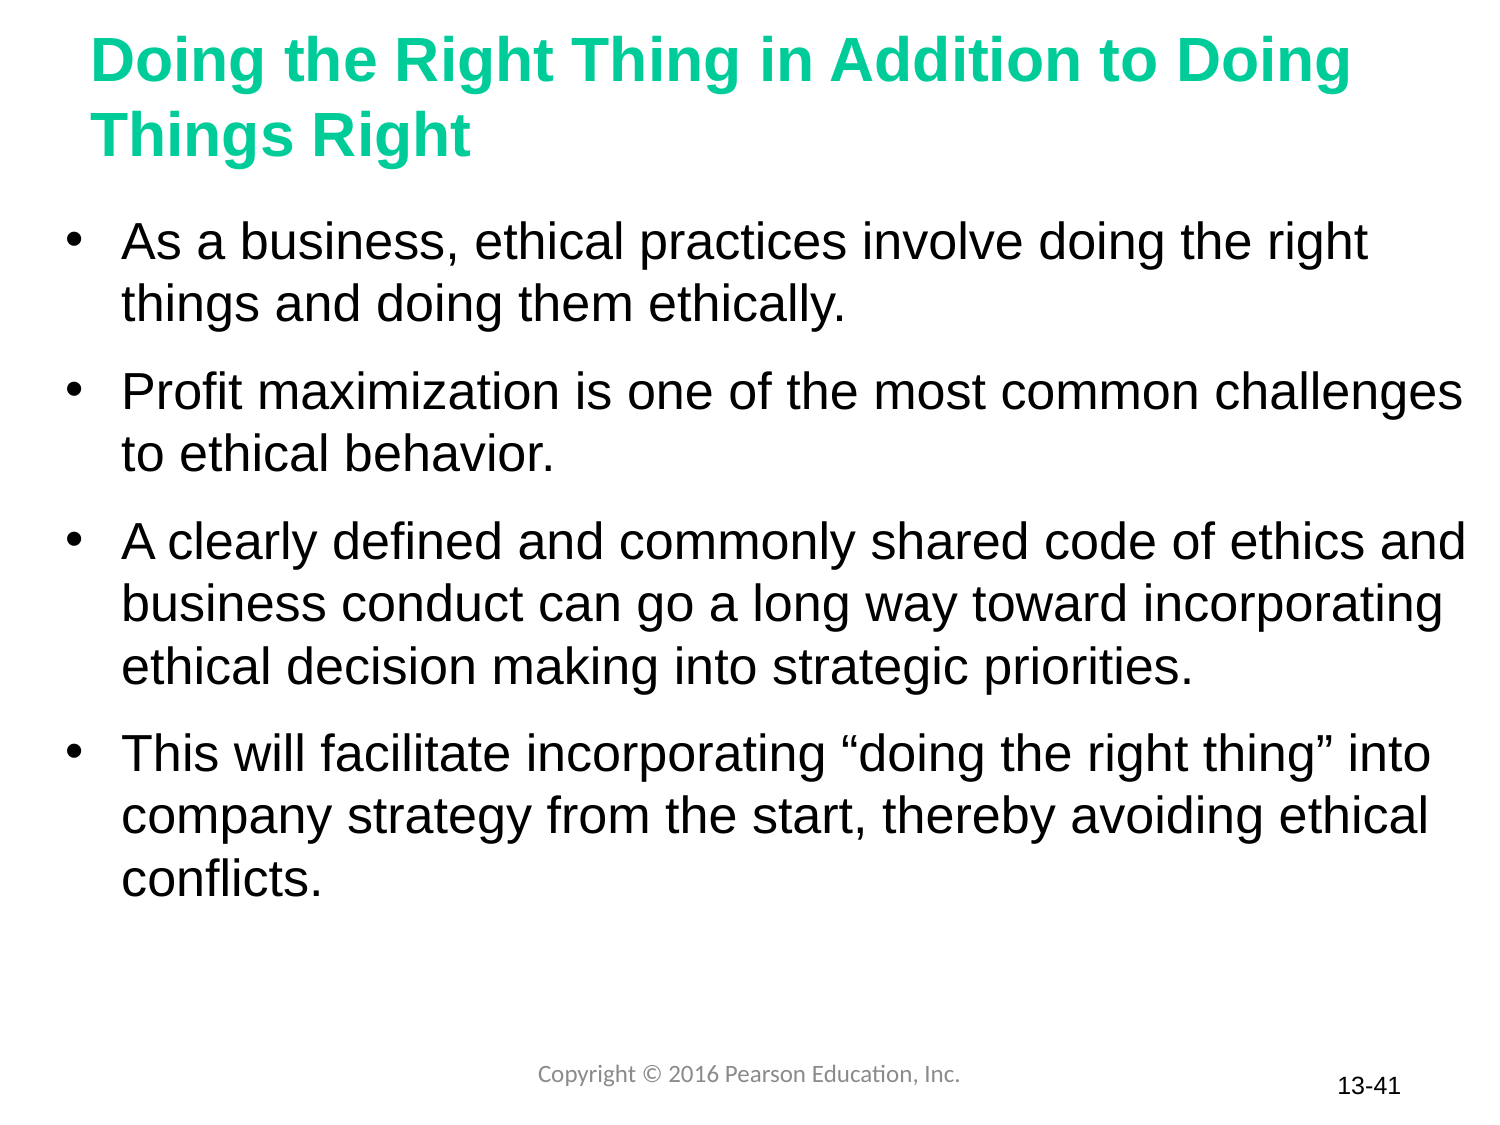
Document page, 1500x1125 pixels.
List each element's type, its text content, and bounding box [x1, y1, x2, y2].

list As a business, ethical practices involve doing the right things and doing them ethically. Profit maximization is one of the most common challenges to ethical behavior. A clearly defined and commonly shared code of ethics and business conduct can go a long way toward incorporating ethical decision making into strategic priorities. This will facilitate incorporating “doing the right thing” into company strategy from the start, thereby avoiding ethical conflicts. [50, 200, 1500, 943]
title Doing the Right Thing in Addition to Doing Things Right [75, 0, 1425, 188]
footer Copyright © 2016 Pearson Education, Inc. [512, 1042, 988, 1103]
